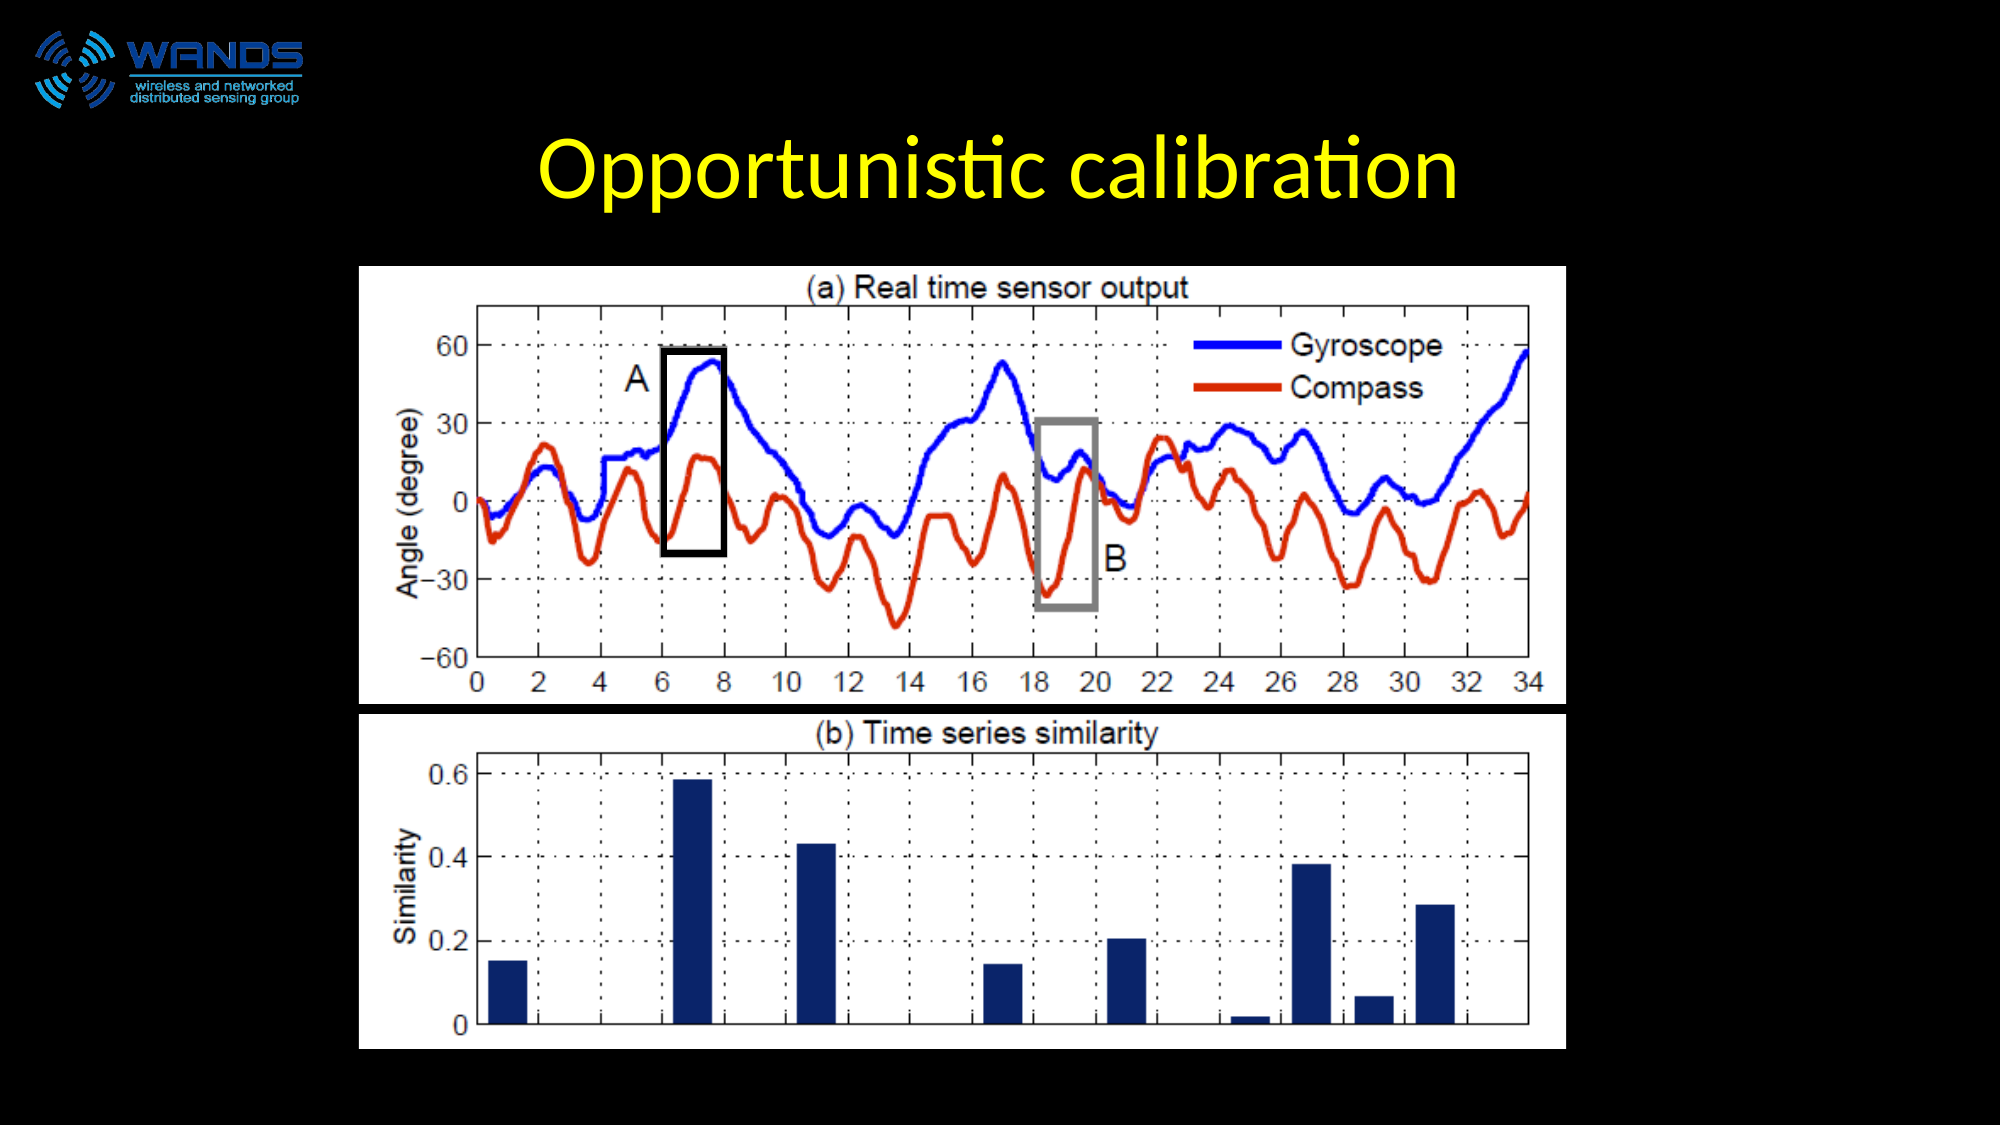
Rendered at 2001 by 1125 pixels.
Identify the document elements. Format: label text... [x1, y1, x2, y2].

picture [358, 714, 1567, 1049]
picture [358, 266, 1567, 704]
title Opportunistic calibration [137, 59, 1863, 278]
picture [35, 28, 303, 109]
